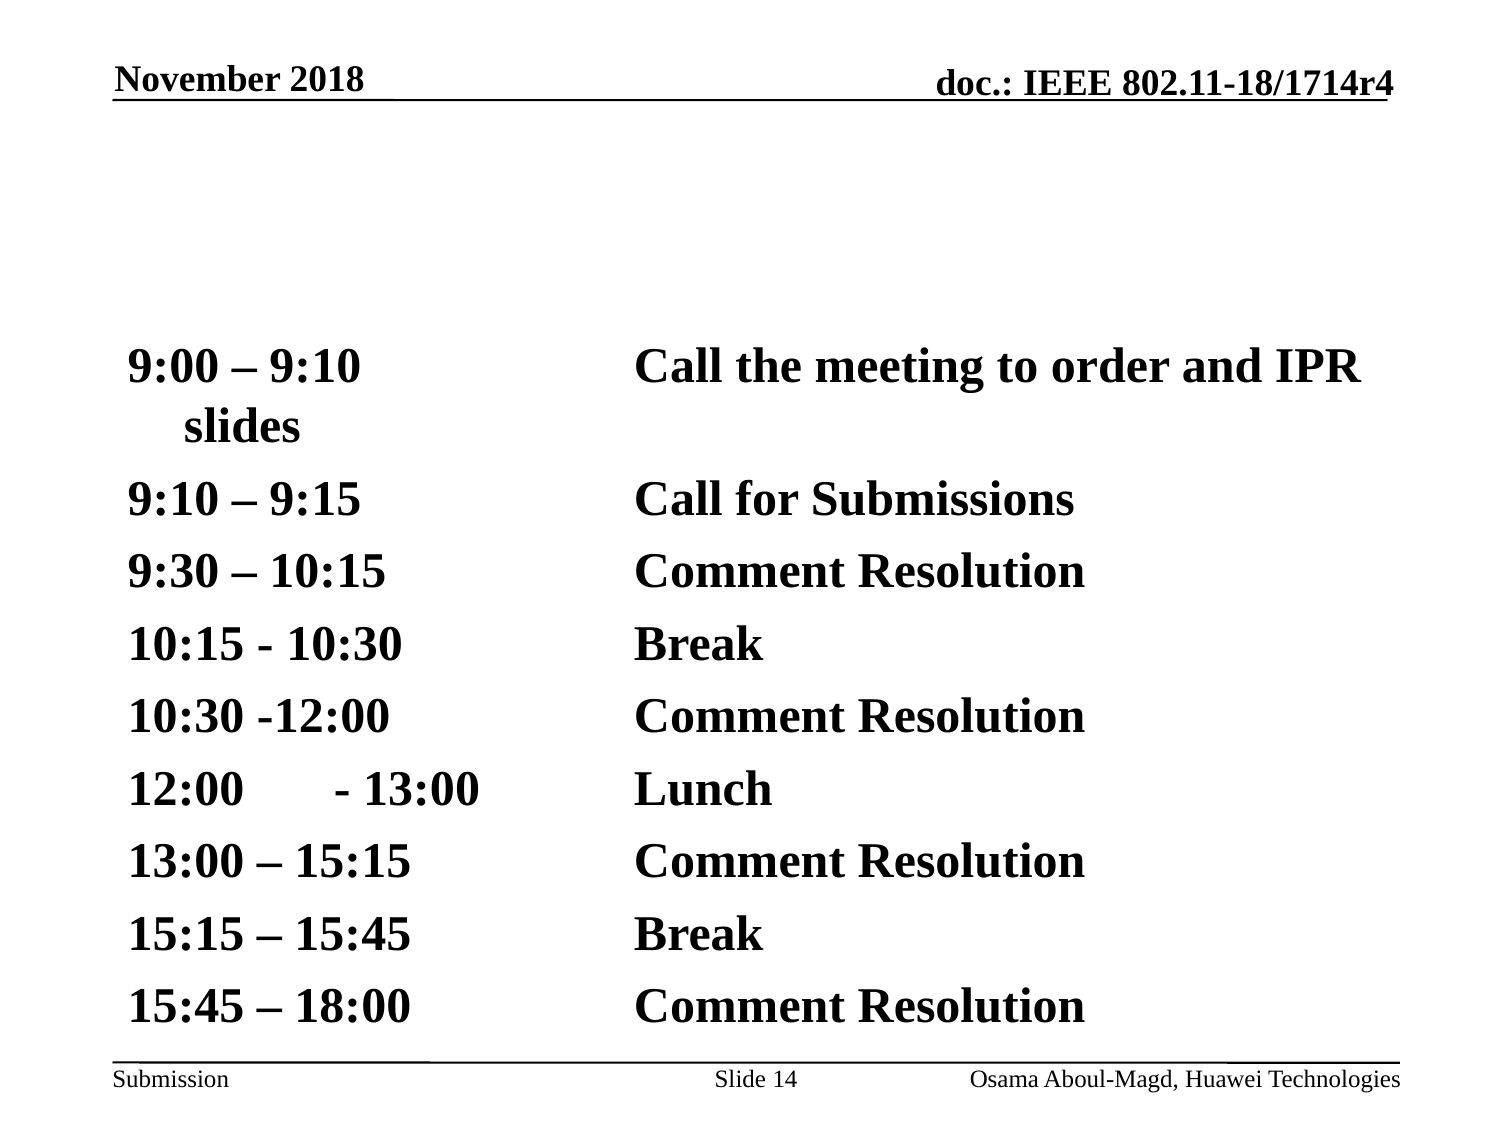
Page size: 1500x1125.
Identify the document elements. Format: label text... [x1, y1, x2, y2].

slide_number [114, 54, 423, 100]
list 9:00 – 9:10 Call the meeting to order and IPR slides 9:10 – 9:15 Call for Submissions 9:30 – 10:15 Comment Resolution 10:15 - 10:30 Break 10:30 -12:00 Comment Resolution 12:00 - 13:00 Lunch 13:00 – 15:15 Comment Resolution 15:15 – 15:45 Break 15:45 – 18:00 Comment Resolution [112, 324, 1388, 1000]
slide_number Slide 14 [712, 1061, 800, 1123]
footer Osama Aboul-Magd, Huawei Technologies [878, 1061, 1402, 1093]
